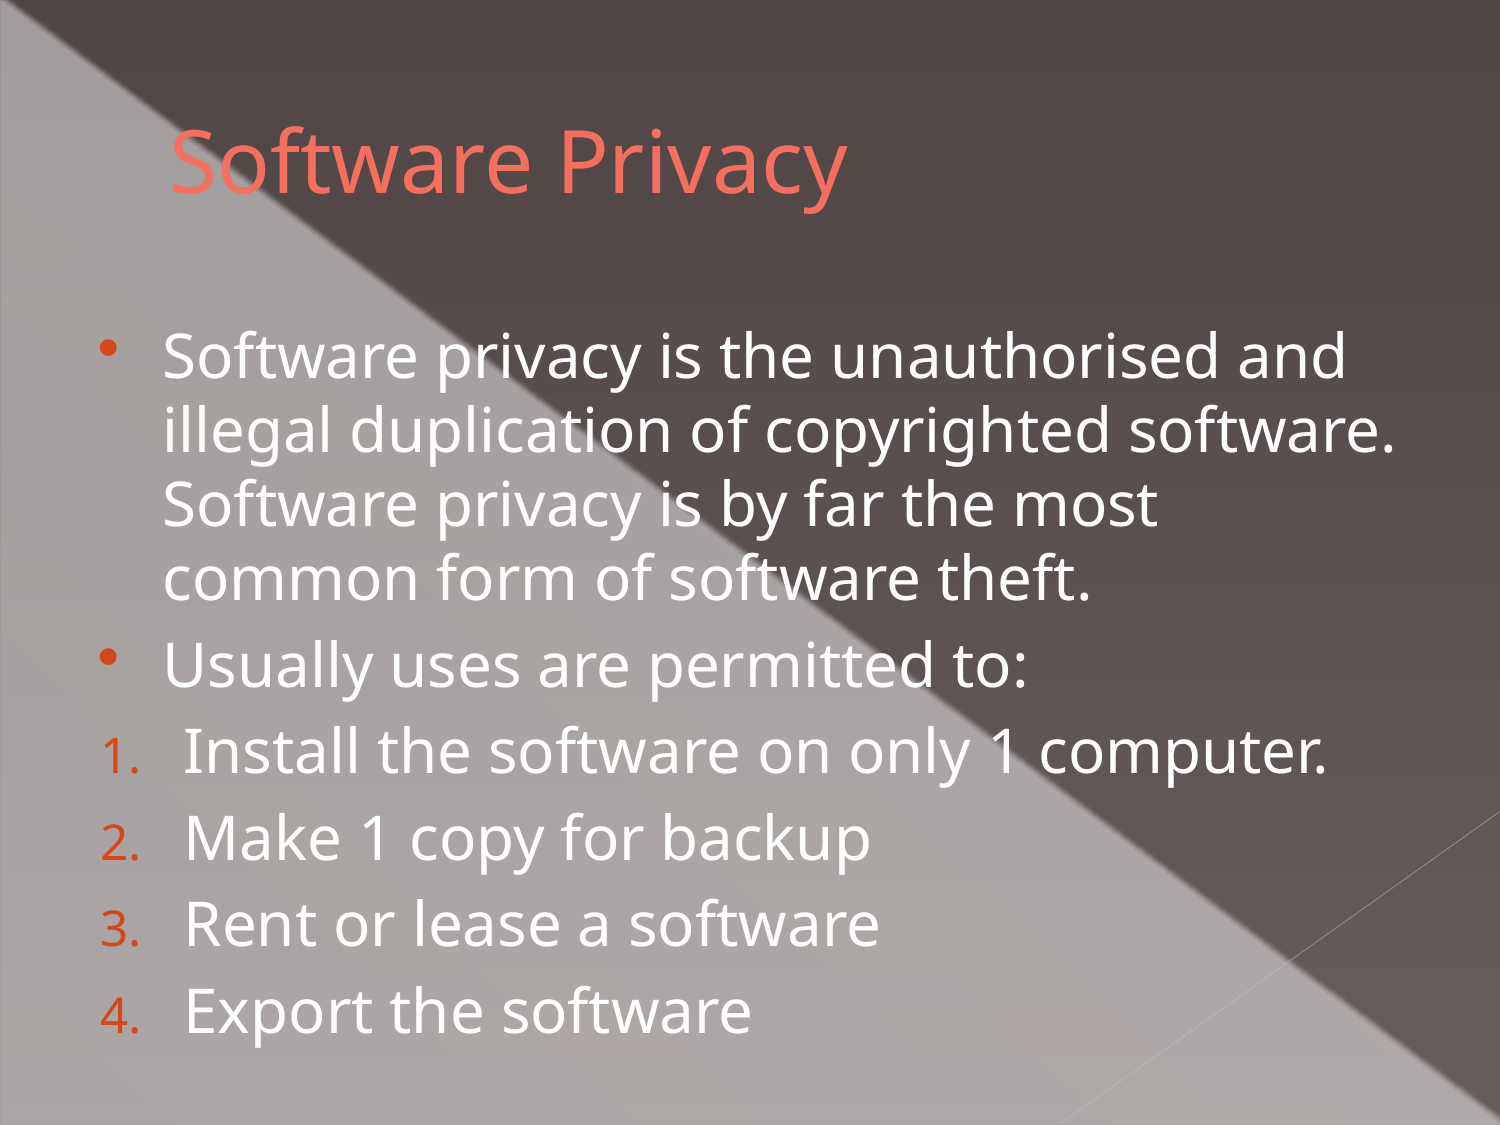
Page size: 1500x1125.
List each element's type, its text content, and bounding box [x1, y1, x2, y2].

title Software Privacy [75, 43, 1425, 274]
list Software privacy is the unauthorised and illegal duplication of copyrighted software. Software privacy is by far the most common form of software theft. Usually uses are permitted to: Install the software on only 1 computer. Make 1 copy for backup Rent or lease a software Export the software [75, 308, 1425, 1059]
